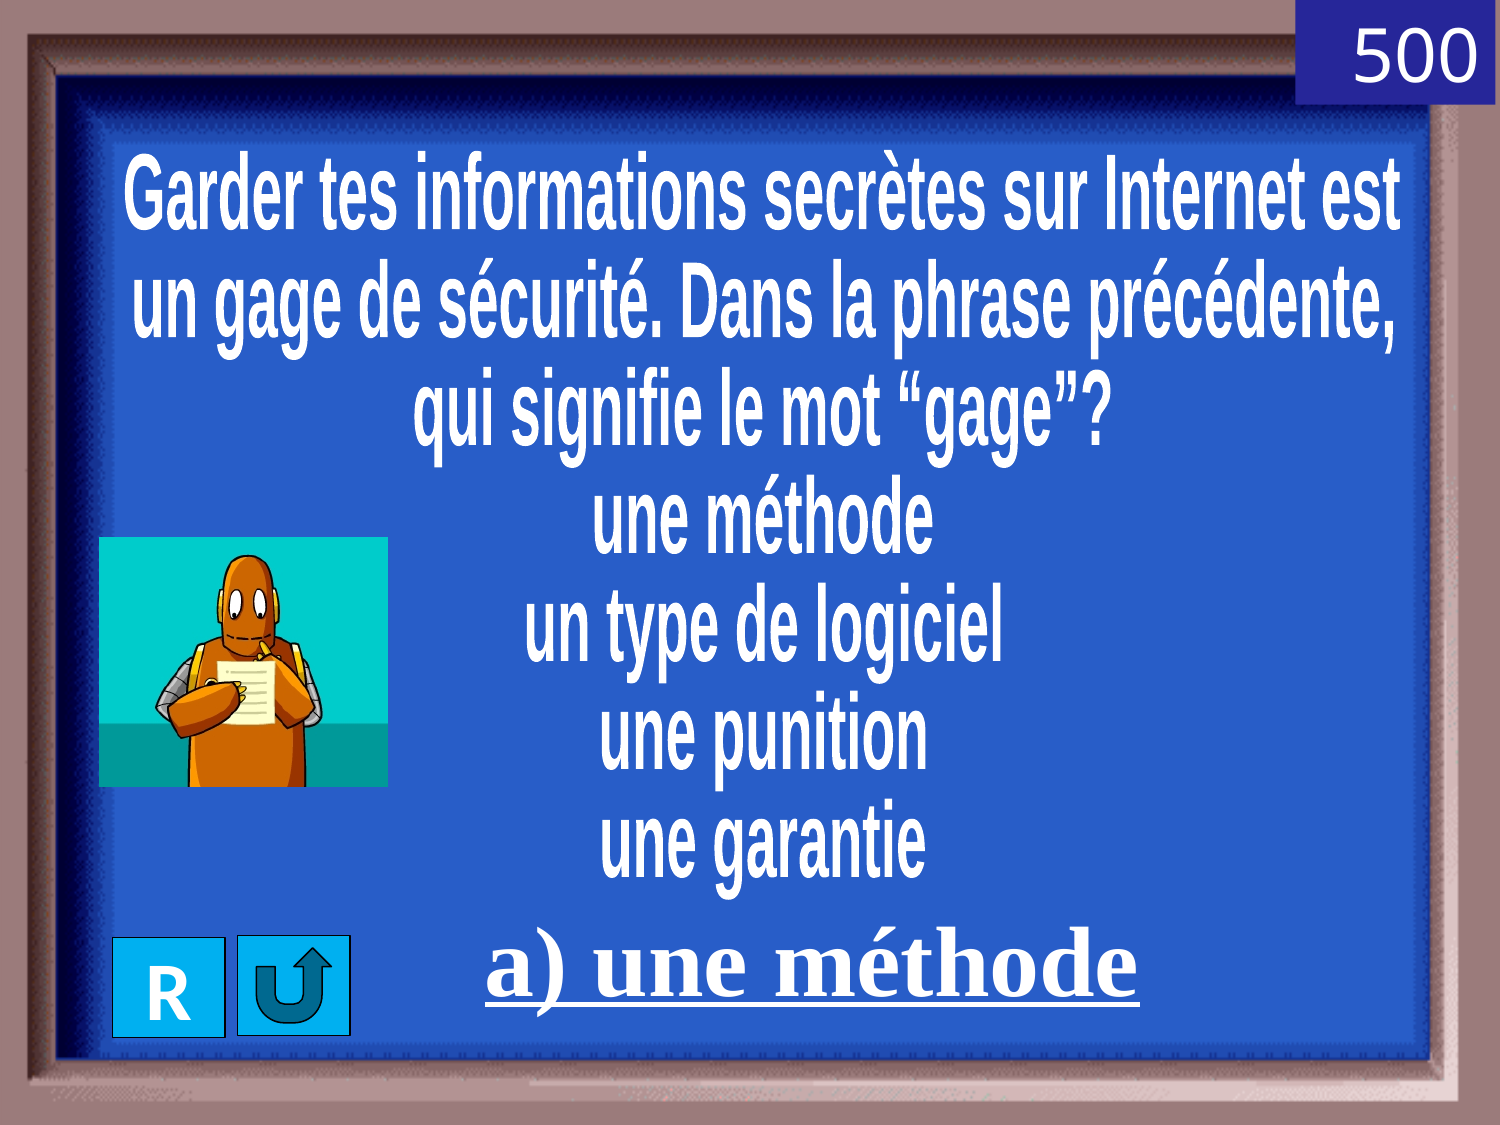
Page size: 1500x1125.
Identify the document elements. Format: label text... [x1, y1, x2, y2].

text_box 500 [1295, 0, 1496, 105]
text_box [237, 935, 351, 1036]
text_box R [112, 937, 226, 1038]
picture [0, 0, 1500, 1125]
text_box a) une méthode [287, 888, 1338, 1024]
